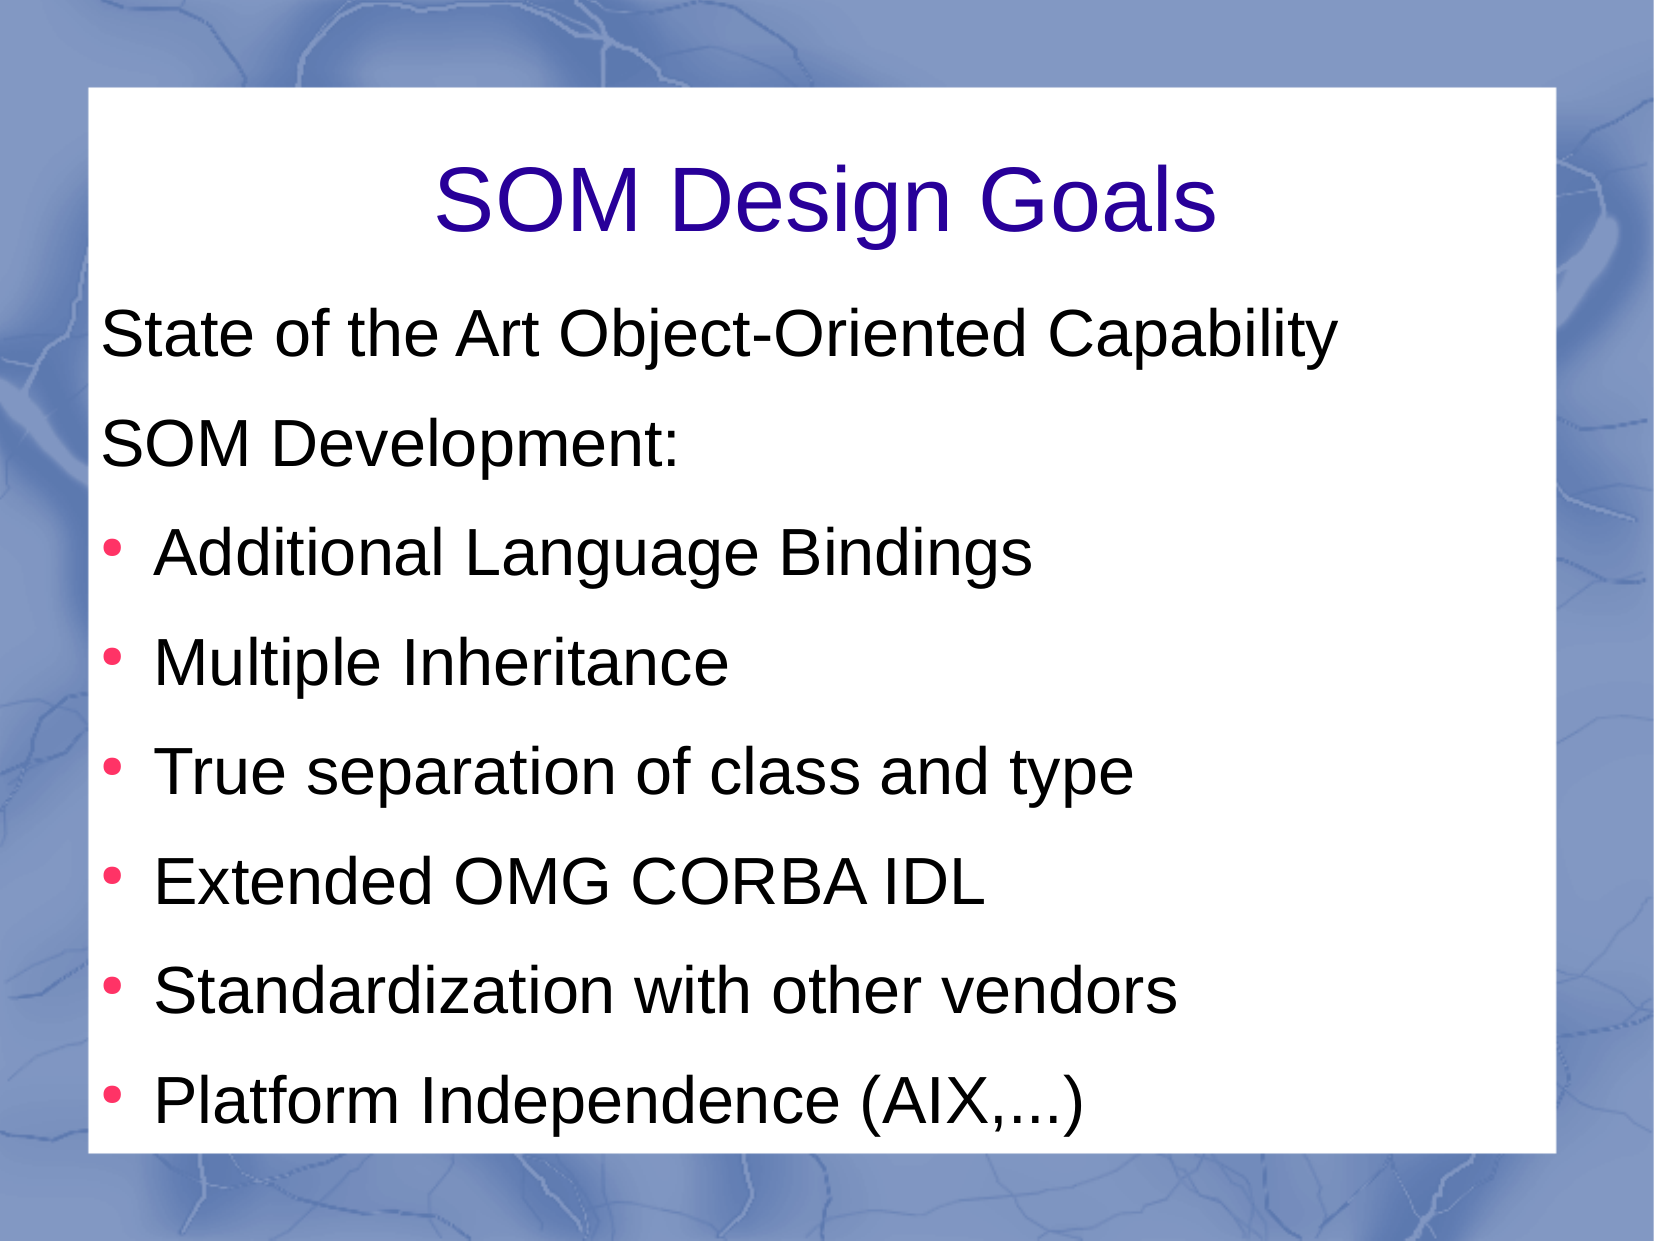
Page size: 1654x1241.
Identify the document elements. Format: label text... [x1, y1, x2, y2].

title SOM Design Goals [118, 90, 1536, 290]
list State of the Art Object-Oriented Capability SOM Development: Additional Language Bindings Multiple Inheritance True separation of class and type Extended OMG CORBA IDL Standardization with other vendors Platform Independence (AIX,...) [82, 290, 1571, 1200]
picture [0, 0, 1654, 1241]
